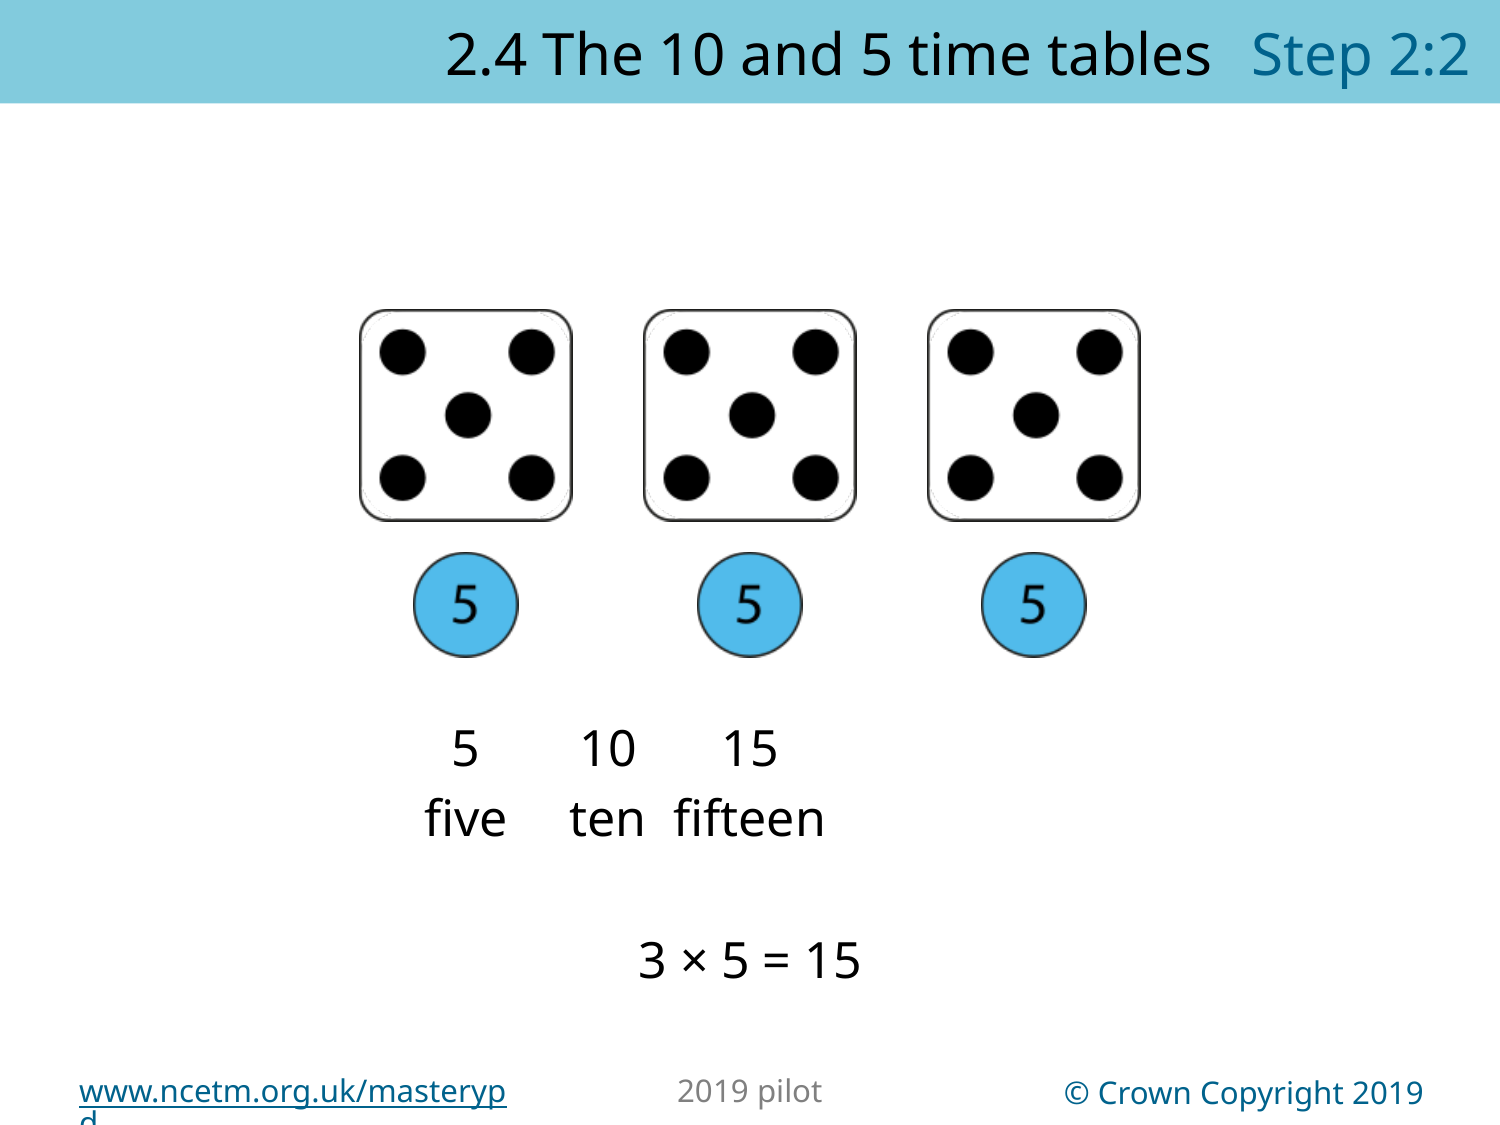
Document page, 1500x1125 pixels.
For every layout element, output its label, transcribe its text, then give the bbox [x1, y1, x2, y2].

text_box 10 ten [554, 709, 658, 854]
list 2.4 The 10 and 5 time tables Step 2:2 [0, 0, 1500, 104]
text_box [643, 309, 857, 658]
text_box 5 five [409, 709, 523, 854]
text_box 15 fifteen [658, 709, 842, 854]
text_box 3 × 5 = 15 [623, 920, 877, 996]
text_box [927, 309, 1141, 658]
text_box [359, 309, 573, 658]
